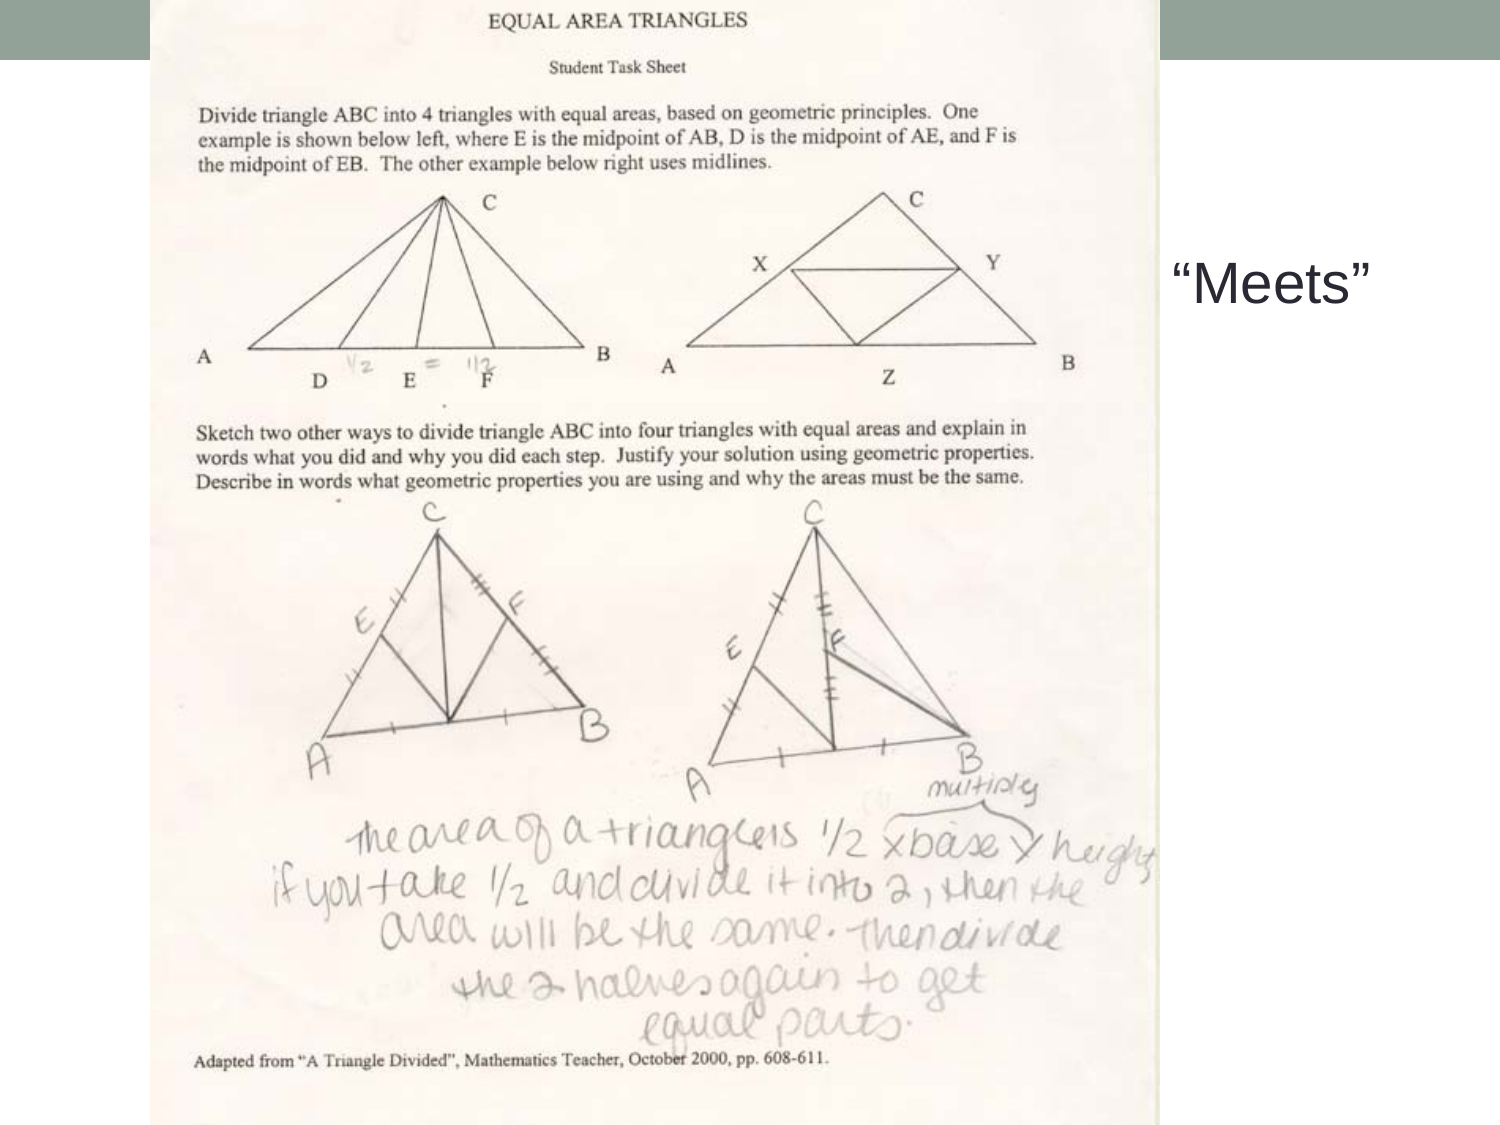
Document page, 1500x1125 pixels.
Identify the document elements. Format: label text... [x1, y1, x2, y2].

text_box “Meets” [1167, 237, 1386, 323]
picture [149, 0, 1160, 1125]
